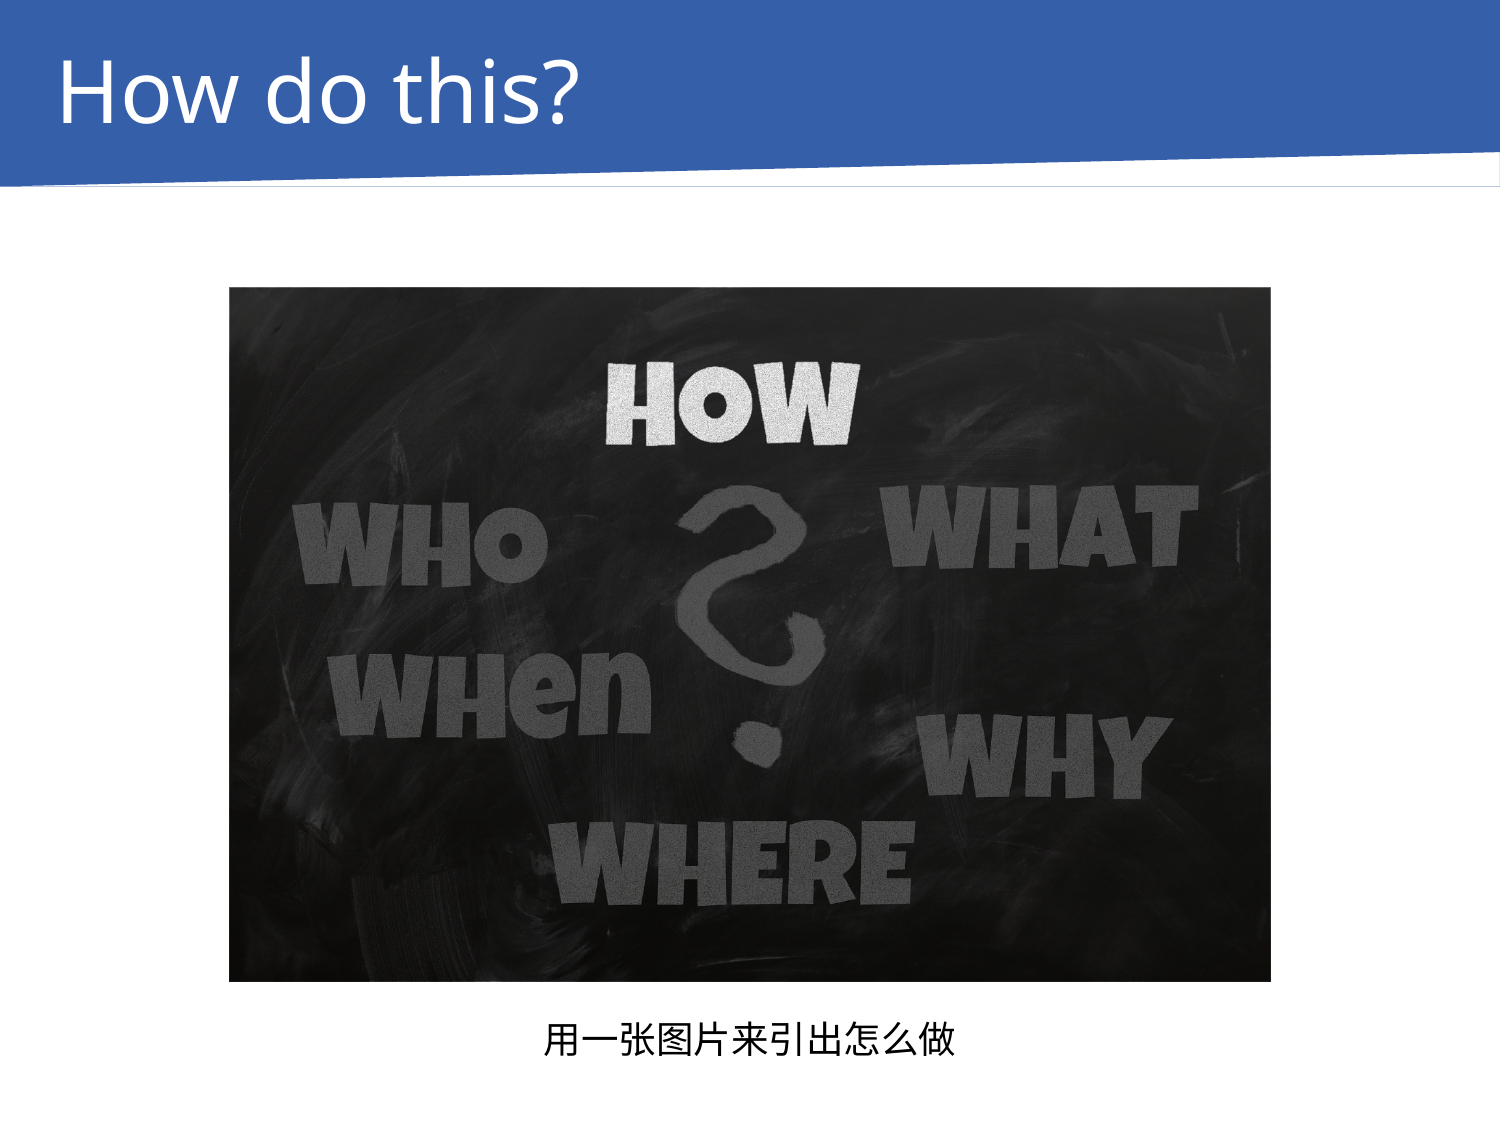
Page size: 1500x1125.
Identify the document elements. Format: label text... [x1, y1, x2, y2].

picture [229, 287, 1271, 982]
list How do this? [40, 40, 1405, 141]
text_box 用一张图片来引出怎么做 [130, 1009, 1370, 1069]
